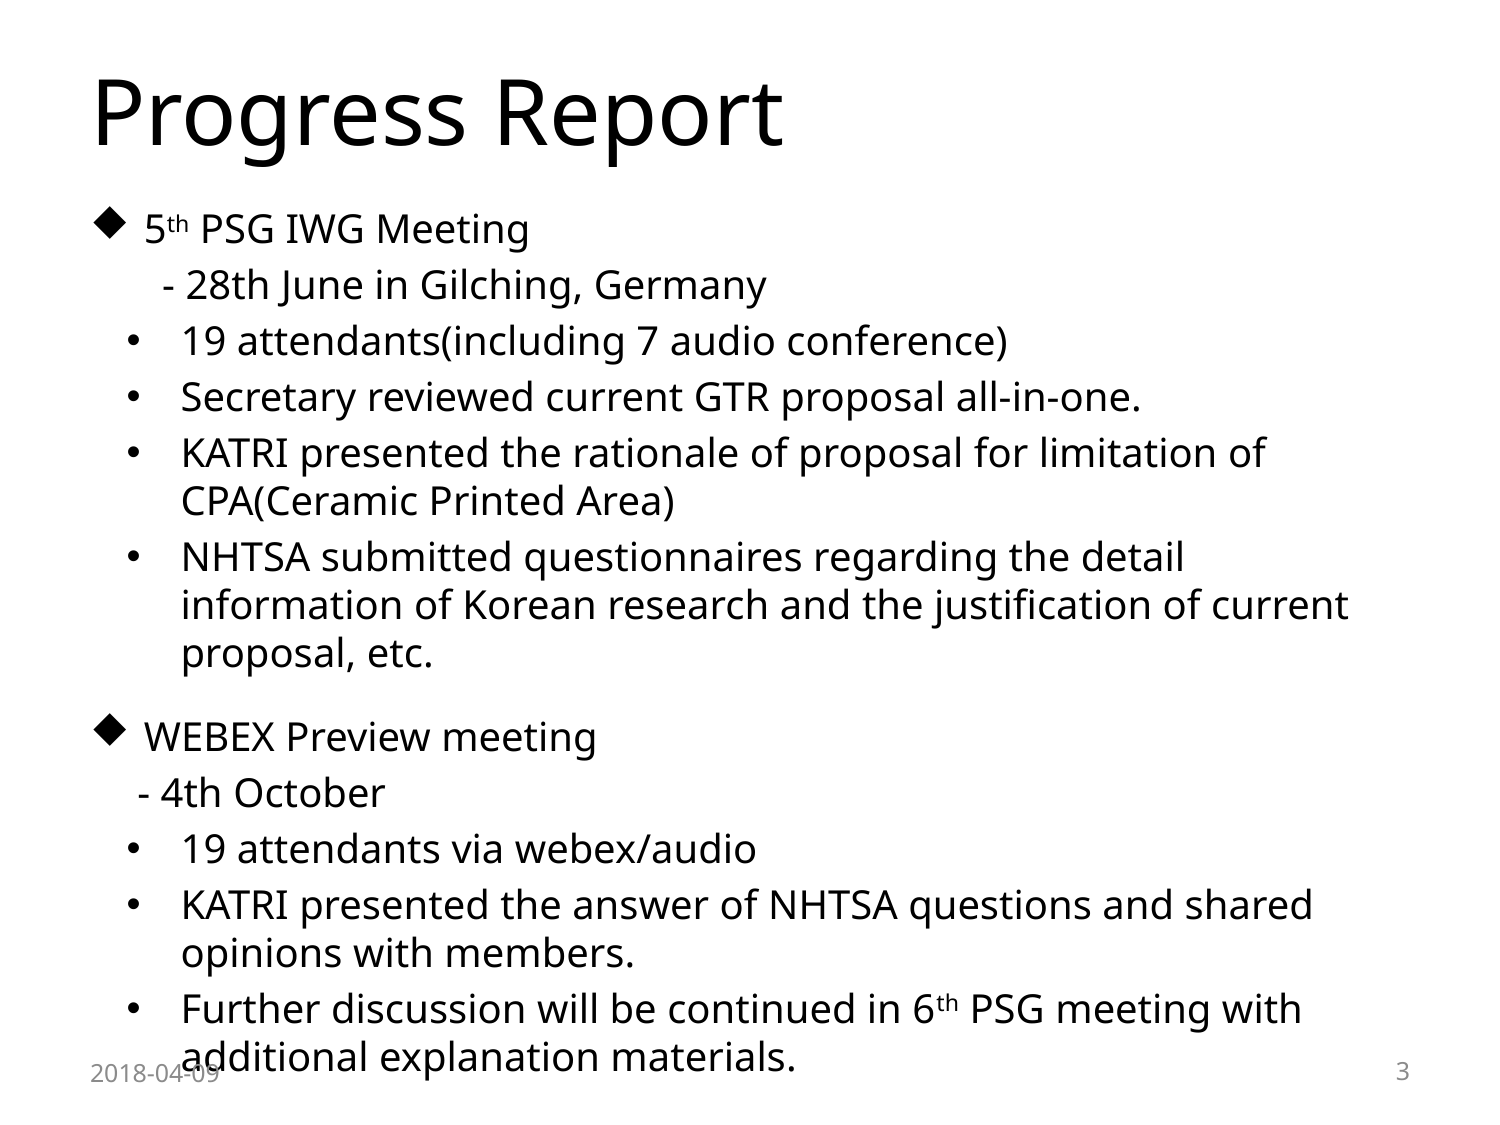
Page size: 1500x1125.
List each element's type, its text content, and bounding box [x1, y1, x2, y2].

title Progress Report [75, 45, 1425, 173]
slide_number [75, 1042, 425, 1103]
list 5th PSG IWG Meeting - 28th June in Gilching, Germany 19 attendants(including 7 audio conference) Secretary reviewed current GTR proposal all-in-one. KATRI presented the rationale of proposal for limitation of CPA(Ceramic Printed Area) NHTSA submitted questionnaires regarding the detail information of Korean research and the justification of current proposal, etc. WEBEX Preview meeting - 4th October 19 attendants via webex/audio KATRI presented the answer of NHTSA questions and shared opinions with members. Further discussion will be continued in 6th PSG meeting with additional explanation materials. [75, 196, 1425, 1094]
slide_number 3 [1074, 1042, 1425, 1103]
